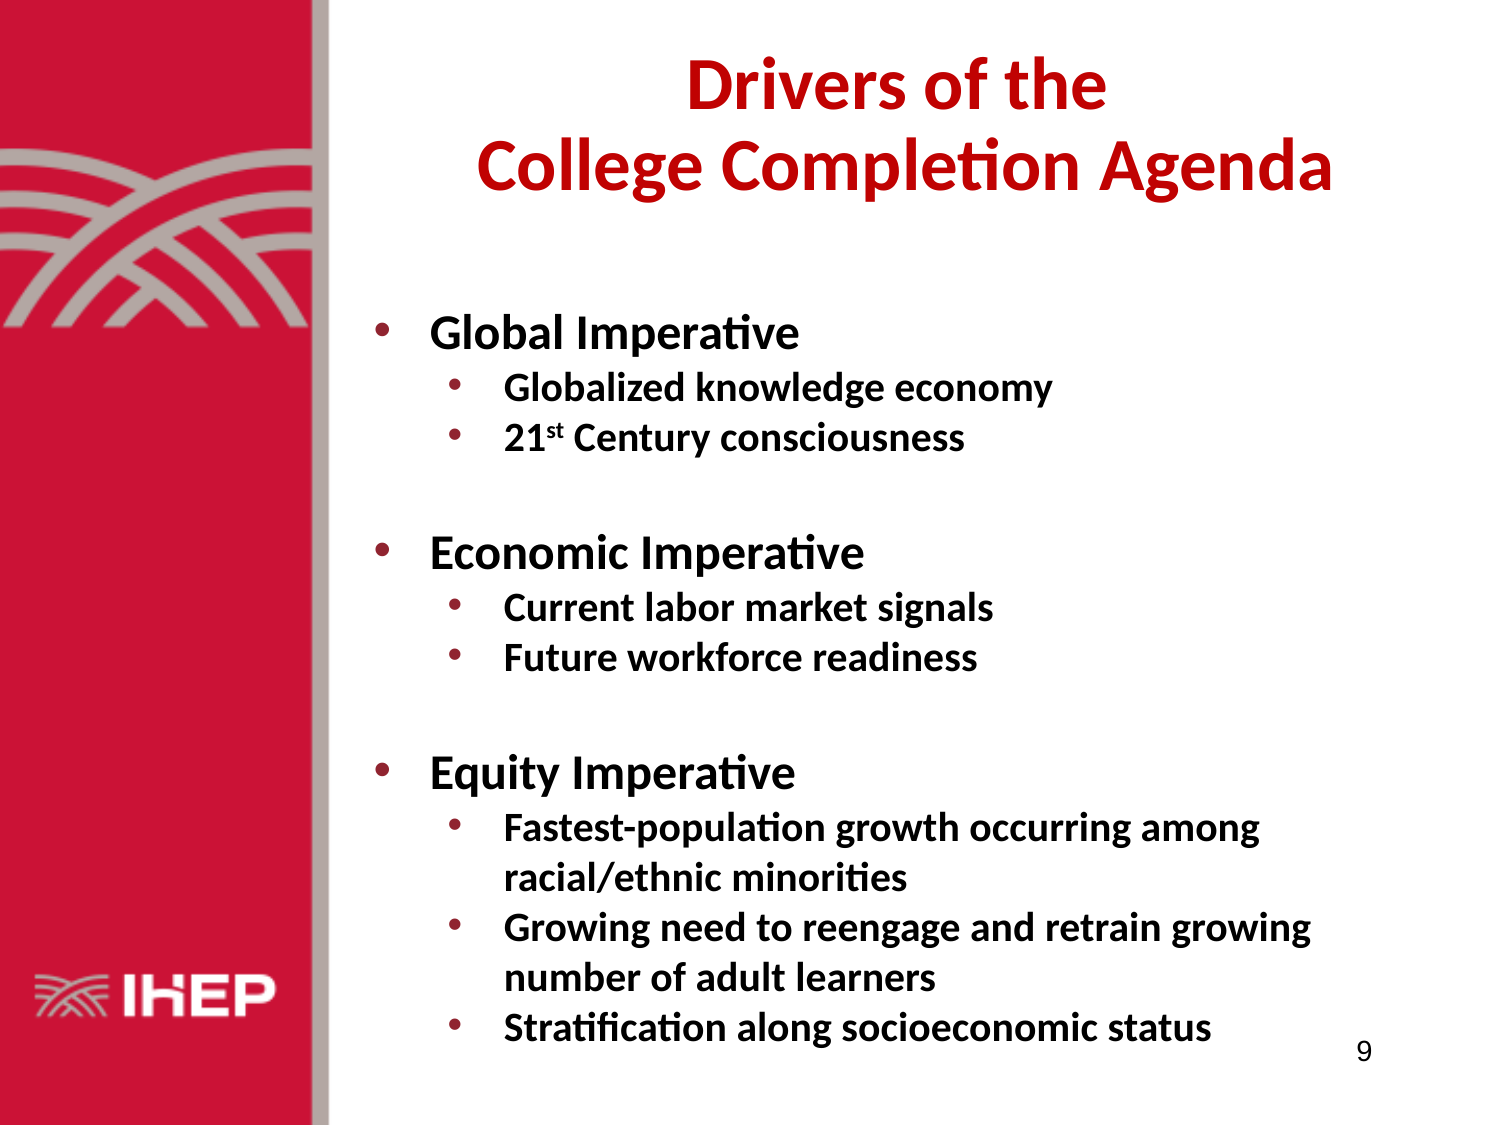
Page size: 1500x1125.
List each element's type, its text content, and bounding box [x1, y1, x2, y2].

title Drivers of the College Completion Agenda [349, 37, 1463, 226]
picture [0, 0, 1500, 1125]
text_box Global Imperative Globalized knowledge economy 21st Century consciousness Economic Imperative Current labor market signals Future workforce readiness Equity Imperative Fastest-population growth occurring among racial/ethnic minorities Growing need to reengage and retrain growing number of adult learners Stratification along socioeconomic status [357, 291, 1421, 1125]
slide_number 9 [1074, 1024, 1388, 1101]
